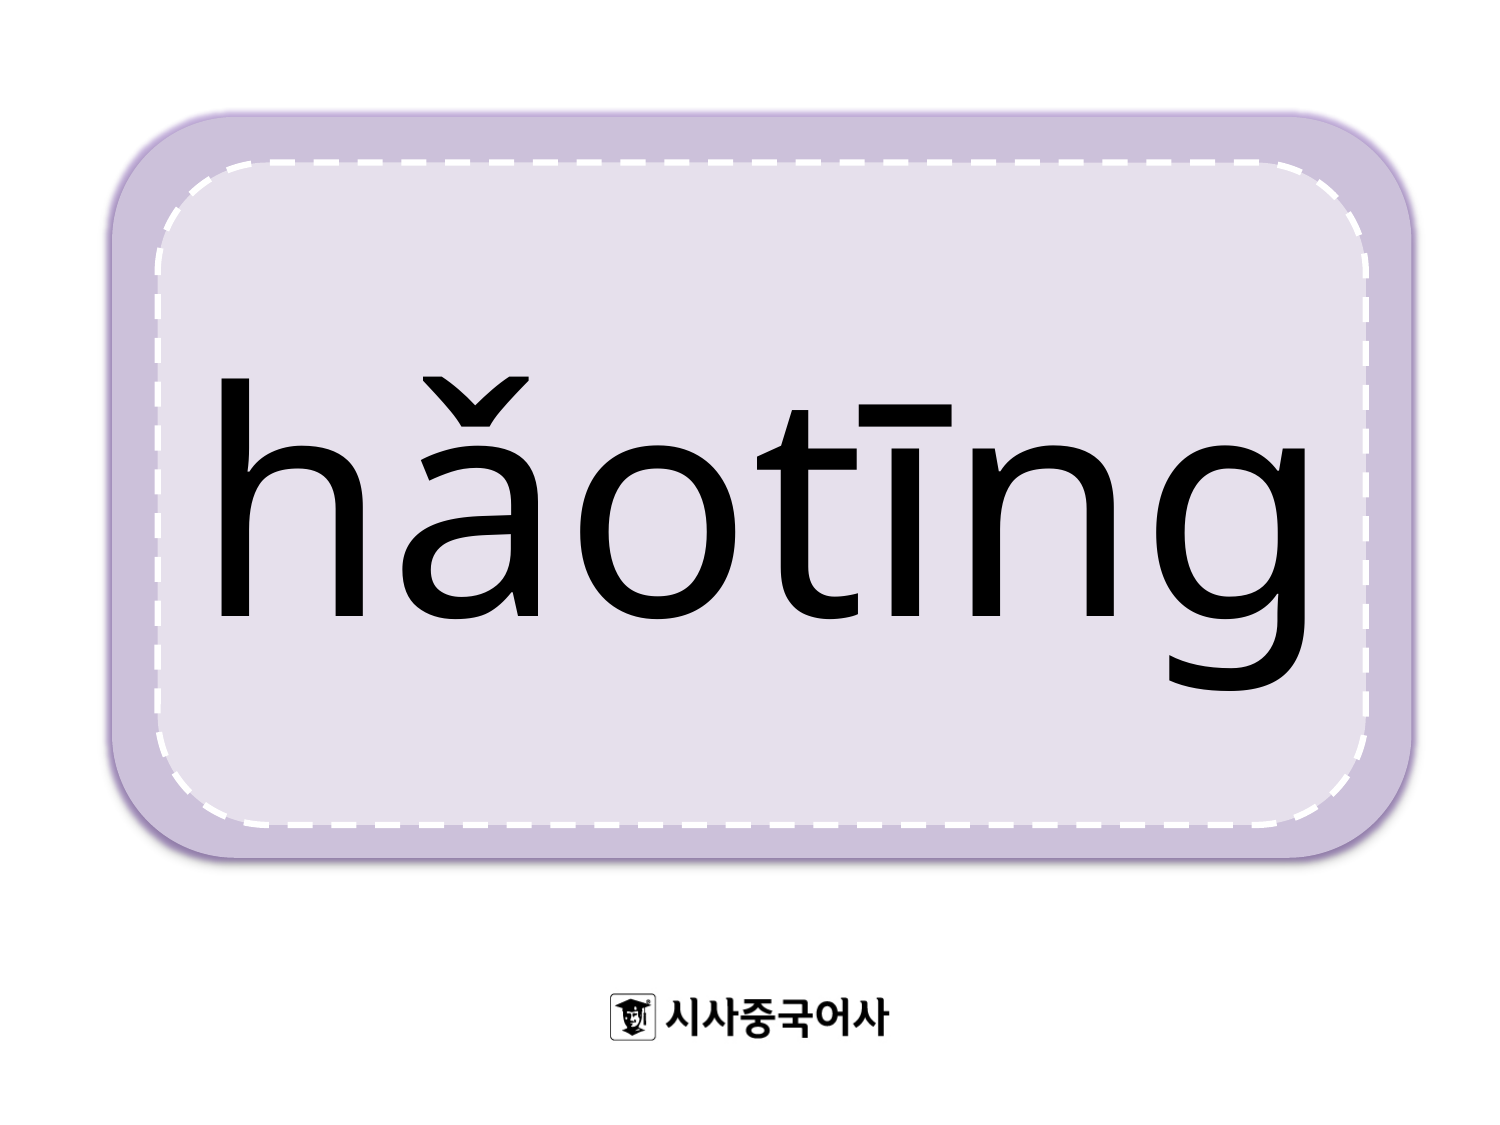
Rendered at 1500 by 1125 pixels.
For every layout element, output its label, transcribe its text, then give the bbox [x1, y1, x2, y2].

text_box hǎotīng [159, 159, 1368, 823]
picture [602, 987, 898, 1047]
